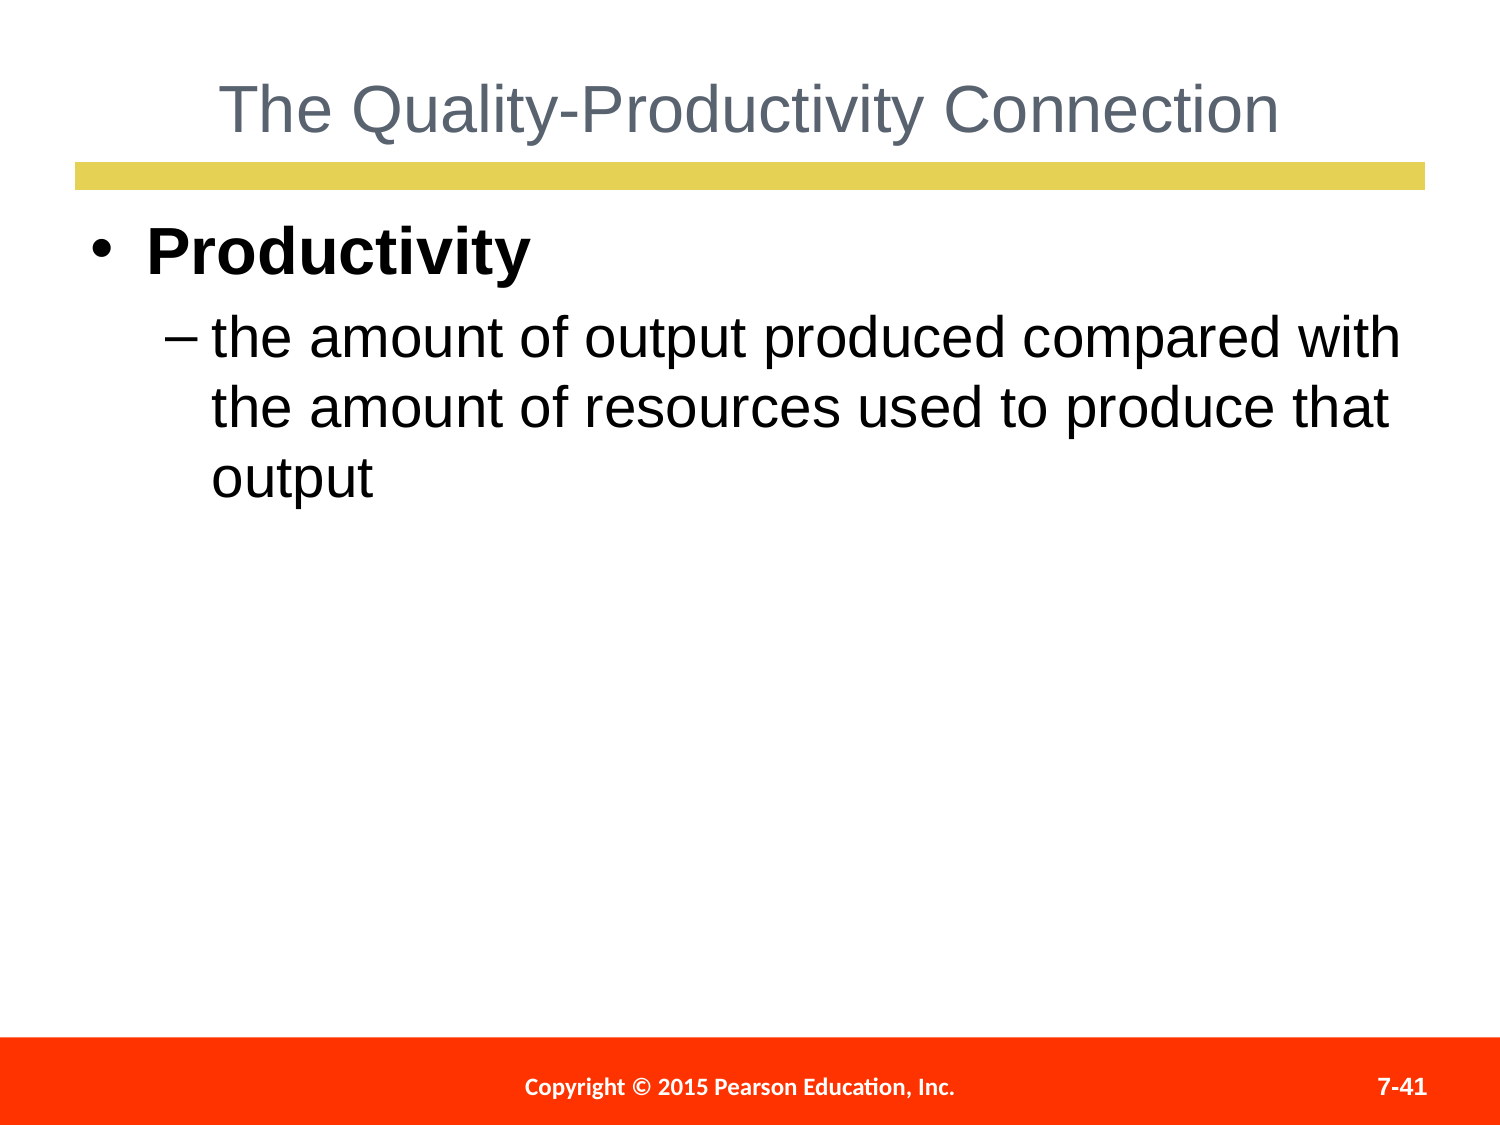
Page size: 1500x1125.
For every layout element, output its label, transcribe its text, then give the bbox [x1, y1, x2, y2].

list Productivity the amount of output produced compared with the amount of resources used to produce that output [74, 199, 1426, 1006]
title The Quality-Productivity Connection [74, 12, 1426, 199]
